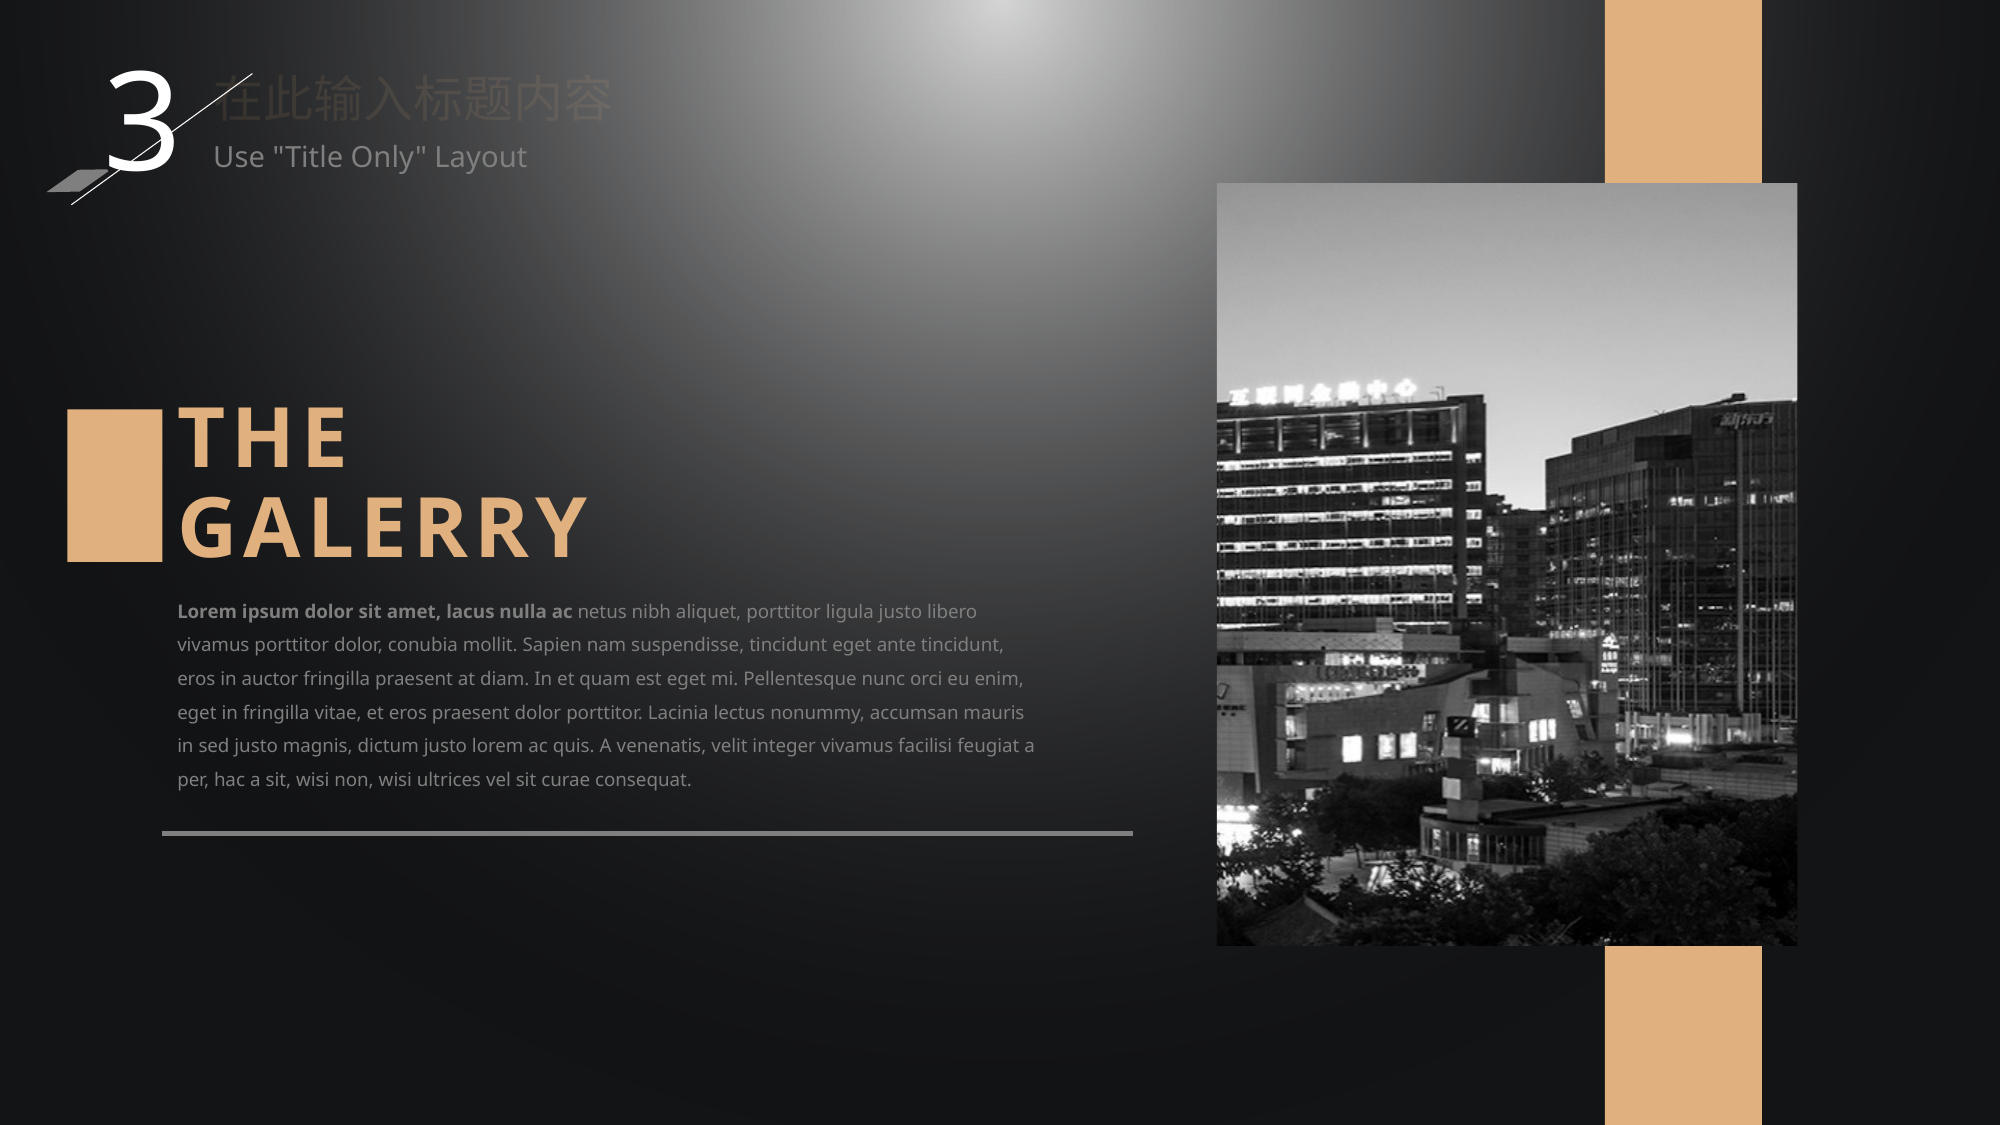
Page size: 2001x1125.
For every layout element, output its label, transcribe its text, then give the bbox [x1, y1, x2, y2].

text_box Lorem ipsum dolor sit amet, lacus nulla ac netus nibh aliquet, porttitor ligula justo libero vivamus porttitor dolor, conubia mollit. Sapien nam suspendisse, tincidunt eget ante tincidunt, eros in auctor fringilla praesent at diam. In et quam est eget mi. Pellentesque nunc orci eu enim, eget in fringilla vitae, et eros praesent dolor porttitor. Lacinia lectus nonummy, accumsan mauris in sed justo magnis, dictum justo lorem ac quis. A venenatis, velit integer vivamus facilisi feugiat a per, hac a sit, wisi non, wisi ultrices vel sit curae consequat. [162, 580, 1054, 798]
text_box [1604, 946, 1763, 1125]
picture [1216, 183, 1798, 946]
text_box [66, 408, 163, 563]
text_box THE GALERRY [162, 388, 718, 491]
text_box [88, 25, 222, 239]
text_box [222, 60, 1455, 182]
text_box [1604, 0, 1763, 183]
